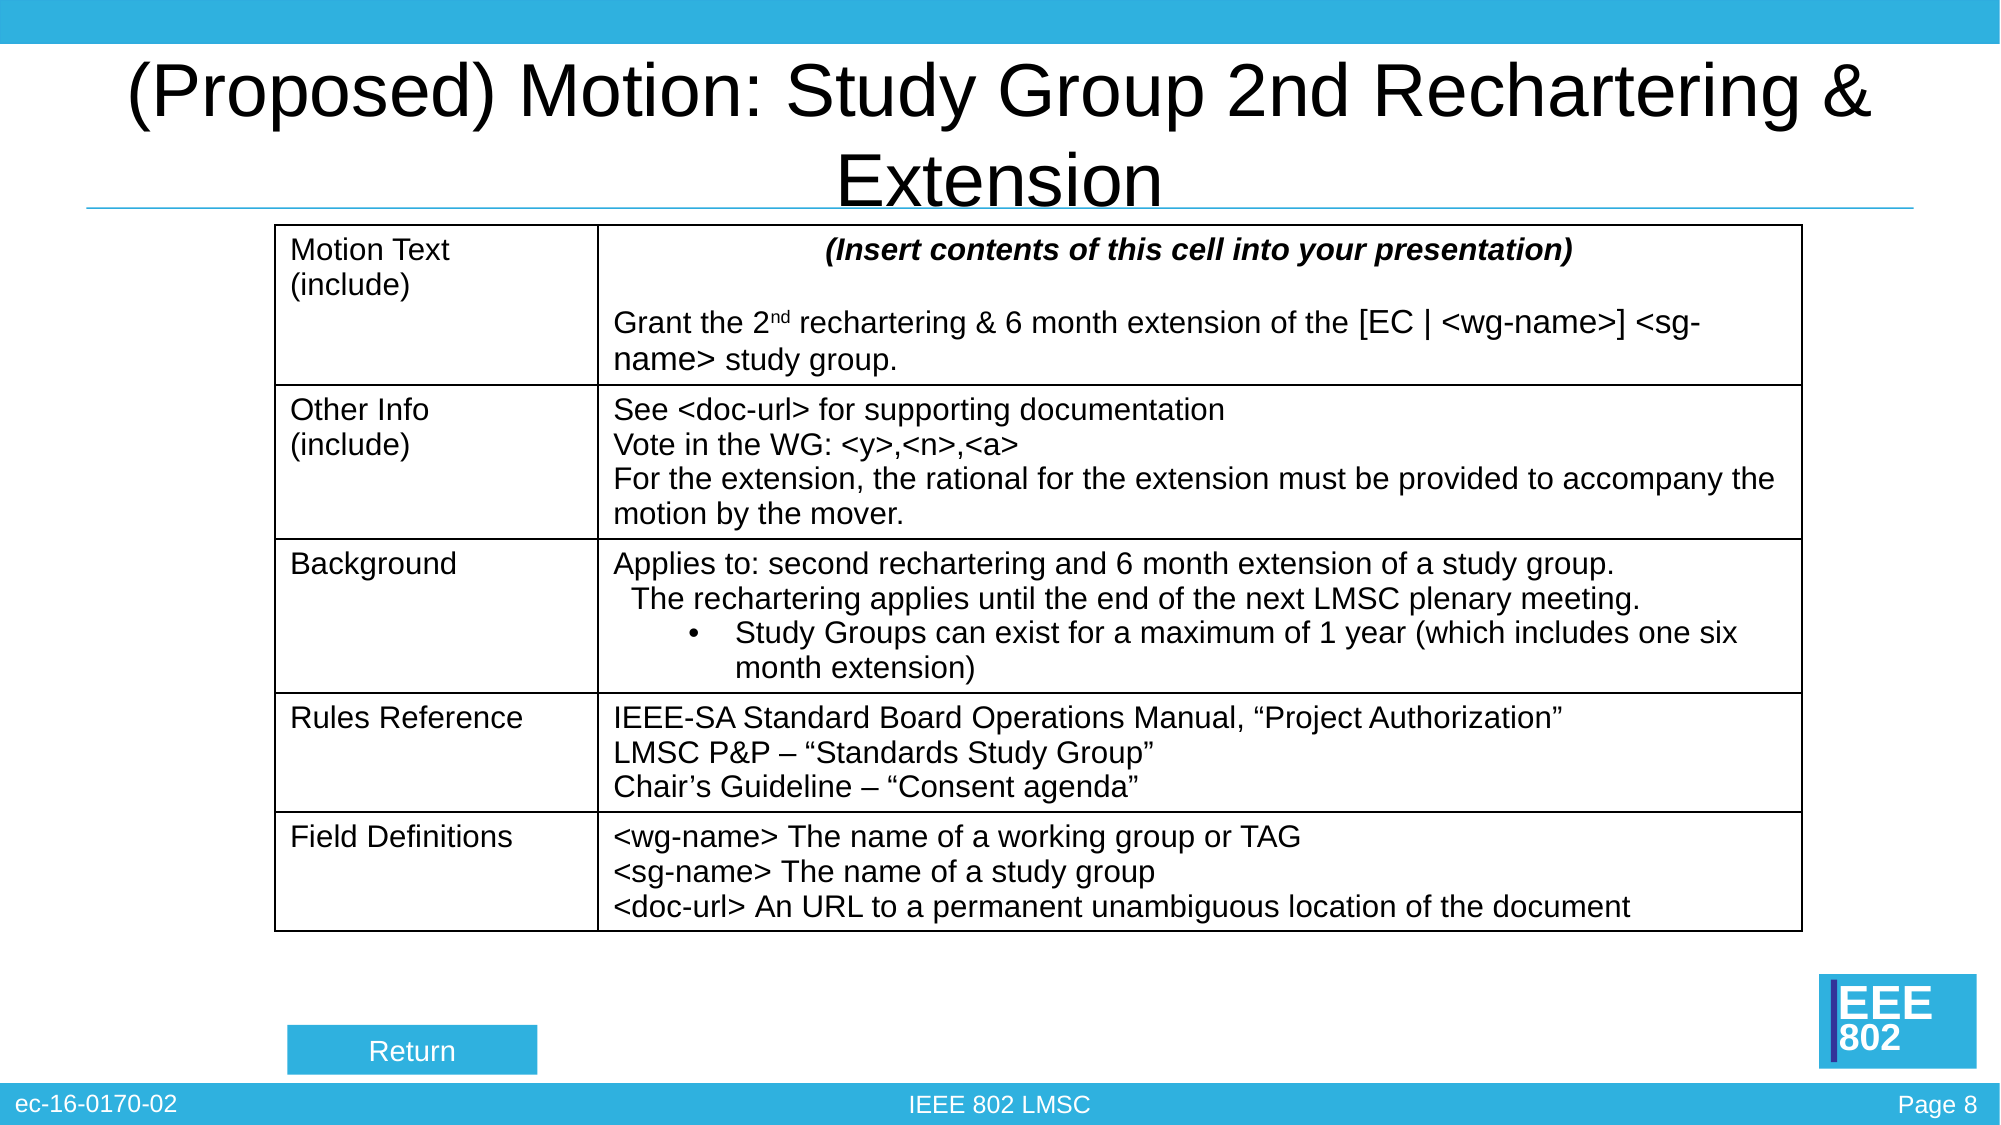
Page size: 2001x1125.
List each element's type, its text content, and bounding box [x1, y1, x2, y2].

table_cell Background [276, 540, 597, 692]
table_cell Rules Reference [276, 694, 597, 811]
table_cell Grant the 2nd rechartering & 6 month extension of the [EC | <wg-name>] <sg-name> study group. [599, 296, 1801, 384]
title (Proposed) Motion: Study Group 2nd Rechartering & Extension [99, 66, 1900, 197]
text_box Return [287, 1024, 538, 1075]
table_header (Insert contents of this cell into your presentation) [599, 226, 1801, 296]
table_cell IEEE-SA Standard Board Operations Manual, “Project Authorization” LMSC P&P – “Standards Study Group” Chair’s Guideline – “Consent agenda” [599, 694, 1801, 811]
table_cell Field Definitions [276, 813, 597, 930]
table_cell <wg-name> The name of a working group or TAG <sg-name> The name of a study group <doc-url> An URL to a permanent unambiguous location of the document [599, 813, 1801, 930]
table_cell See <doc-url> for supporting documentation Vote in the WG: <y>,<n>,<a> For the extension, the rational for the extension must be provided to accompany the motion by the mover. [599, 386, 1801, 538]
table_cell Other Info (include) [276, 386, 597, 538]
table_cell Applies to: second rechartering and 6 month extension of a study group. The rechartering applies until the end of the next LMSC plenary meeting. Study Groups can exist for a maximum of 1 year (which includes one six month extension) [599, 540, 1801, 692]
table_header Motion Text (include) [276, 226, 597, 384]
